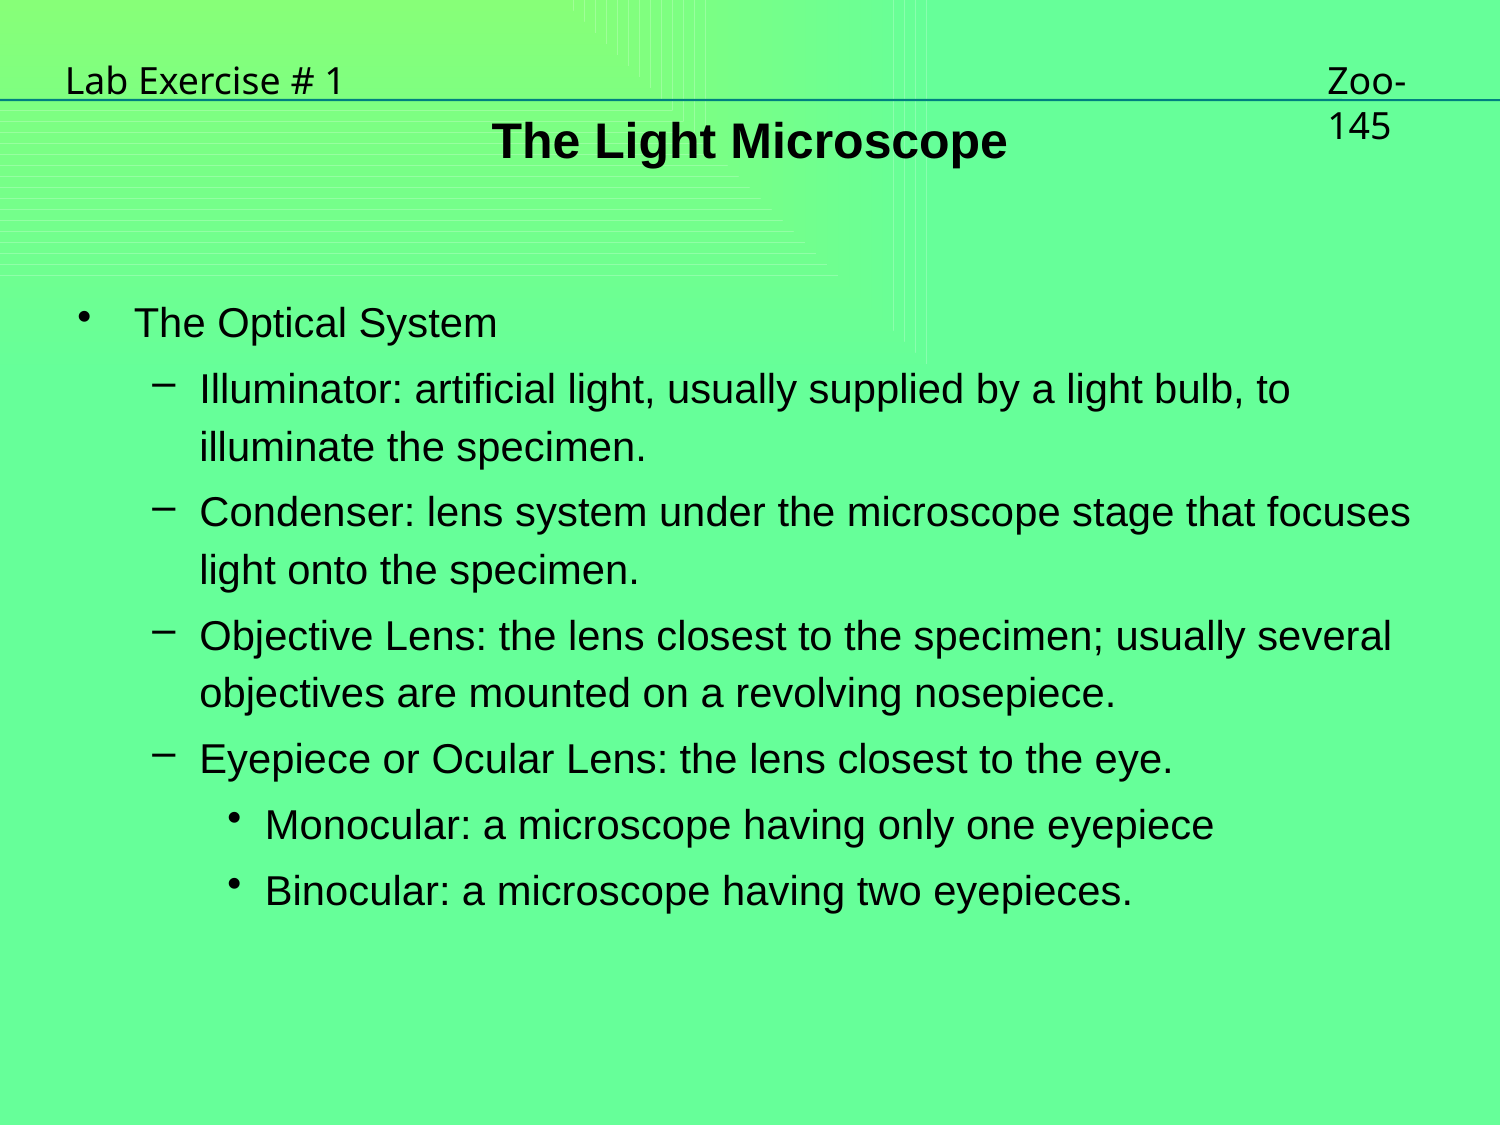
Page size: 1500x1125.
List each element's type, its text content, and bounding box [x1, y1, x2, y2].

text_box Lab Exercise # 1 [50, 49, 400, 99]
list The Optical System Illuminator: artificial light, usually supplied by a light bulb, to illuminate the specimen. Condenser: lens system under the microscope stage that focuses light onto the specimen. Objective Lens: the lens closest to the specimen; usually several objectives are mounted on a revolving nosepiece. Eyepiece or Ocular Lens: the lens closest to the eye. Monocular: a microscope having only one eyepiece Binocular: a microscope having two eyepieces. [62, 280, 1470, 1026]
text_box Lab Exercise # 1 [50, 100, 400, 110]
title The Light Microscope [74, 44, 1426, 233]
text_box Zoo- 145 [1312, 49, 1475, 100]
text_box Zoo- 145 [1312, 101, 1475, 155]
